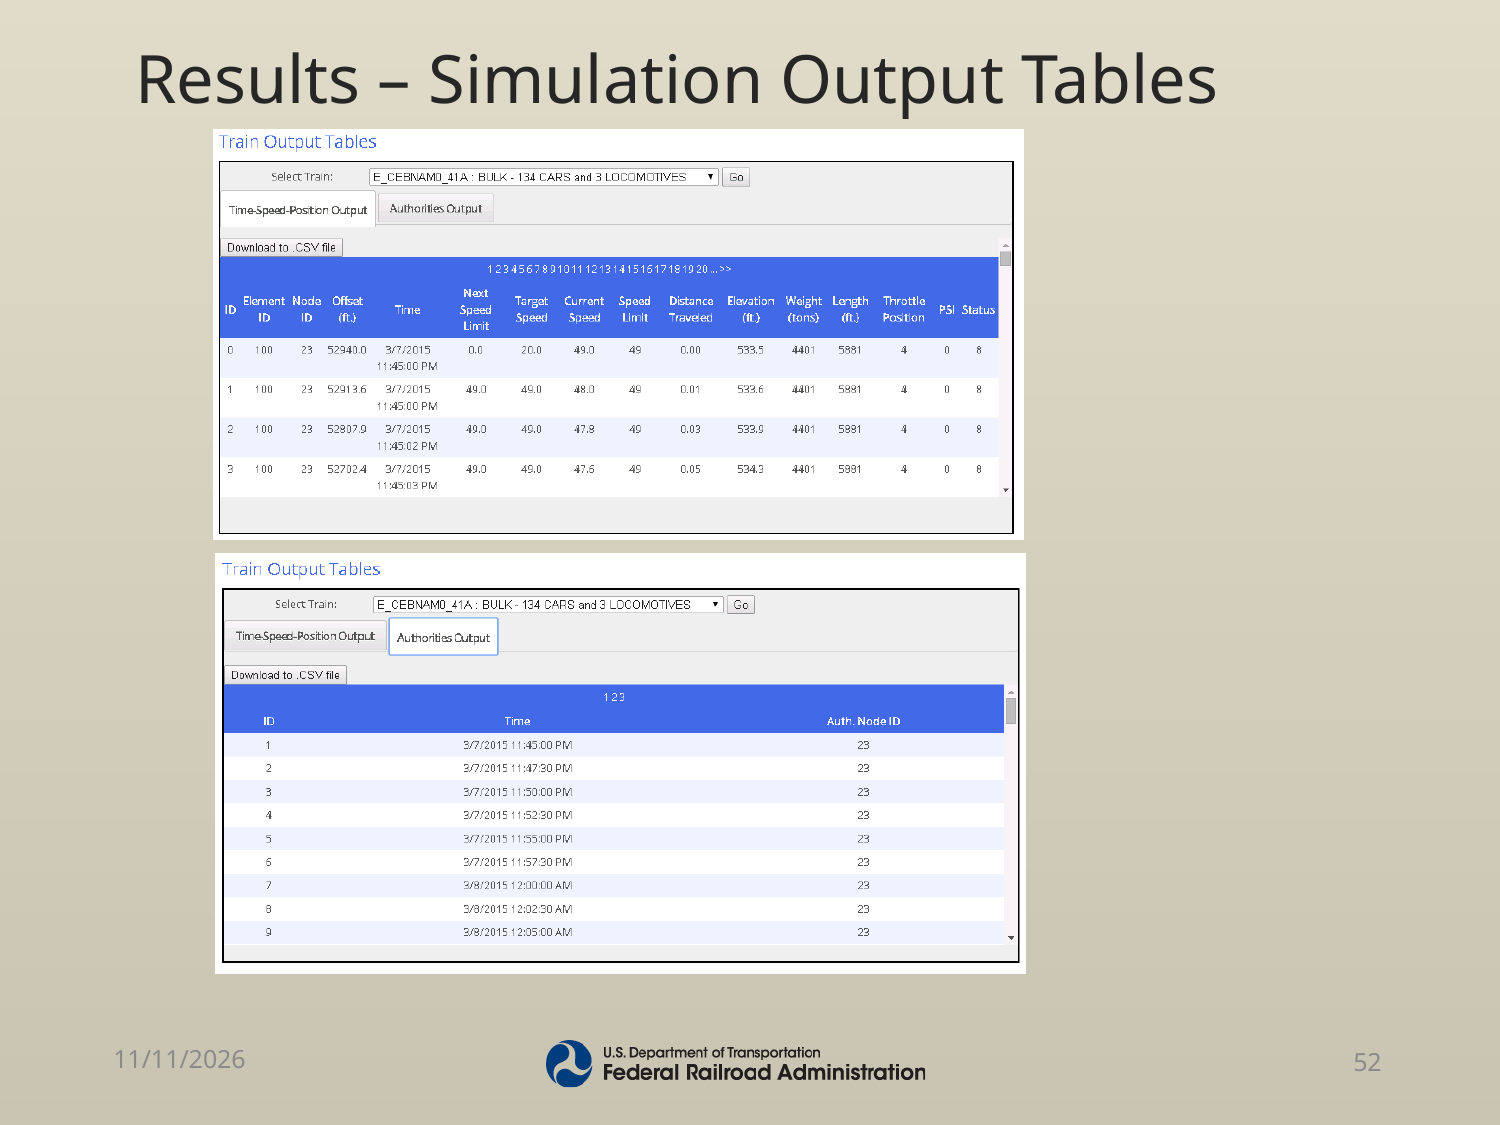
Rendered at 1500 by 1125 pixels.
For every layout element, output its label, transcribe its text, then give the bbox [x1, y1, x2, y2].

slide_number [98, 1030, 436, 1091]
picture [213, 129, 1024, 541]
slide_number 52 [1059, 1033, 1397, 1094]
title Results – Simulation Output Tables [120, 20, 1380, 145]
picture [215, 553, 1026, 974]
picture [526, 1035, 926, 1088]
